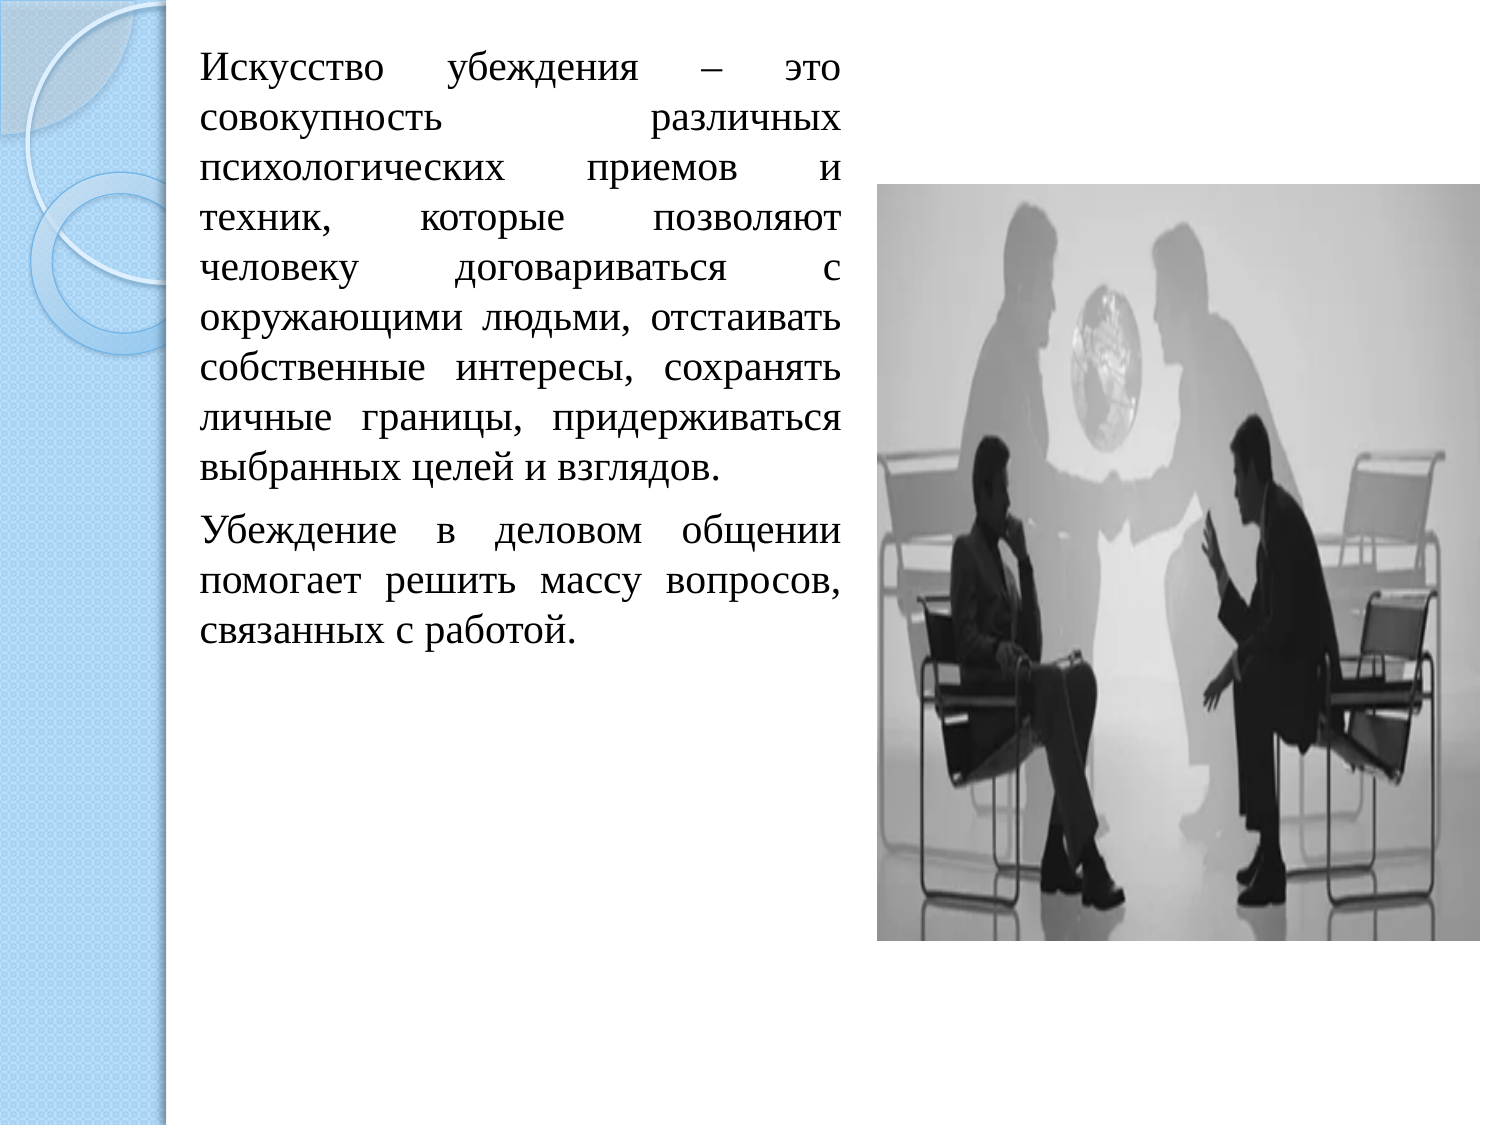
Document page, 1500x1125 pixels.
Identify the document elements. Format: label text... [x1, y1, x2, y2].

list Искусство убеждения – это совокупность различных психологических приемов и техник, которые позволяют человеку договариваться с окружающими людьми, отстаивать собственные интересы, сохранять личные границы, придерживаться выбранных целей и взглядов. Убеждение в деловом общении помогает решить массу вопросов, связанных с работой. [171, 30, 857, 1083]
picture [876, 184, 1480, 941]
